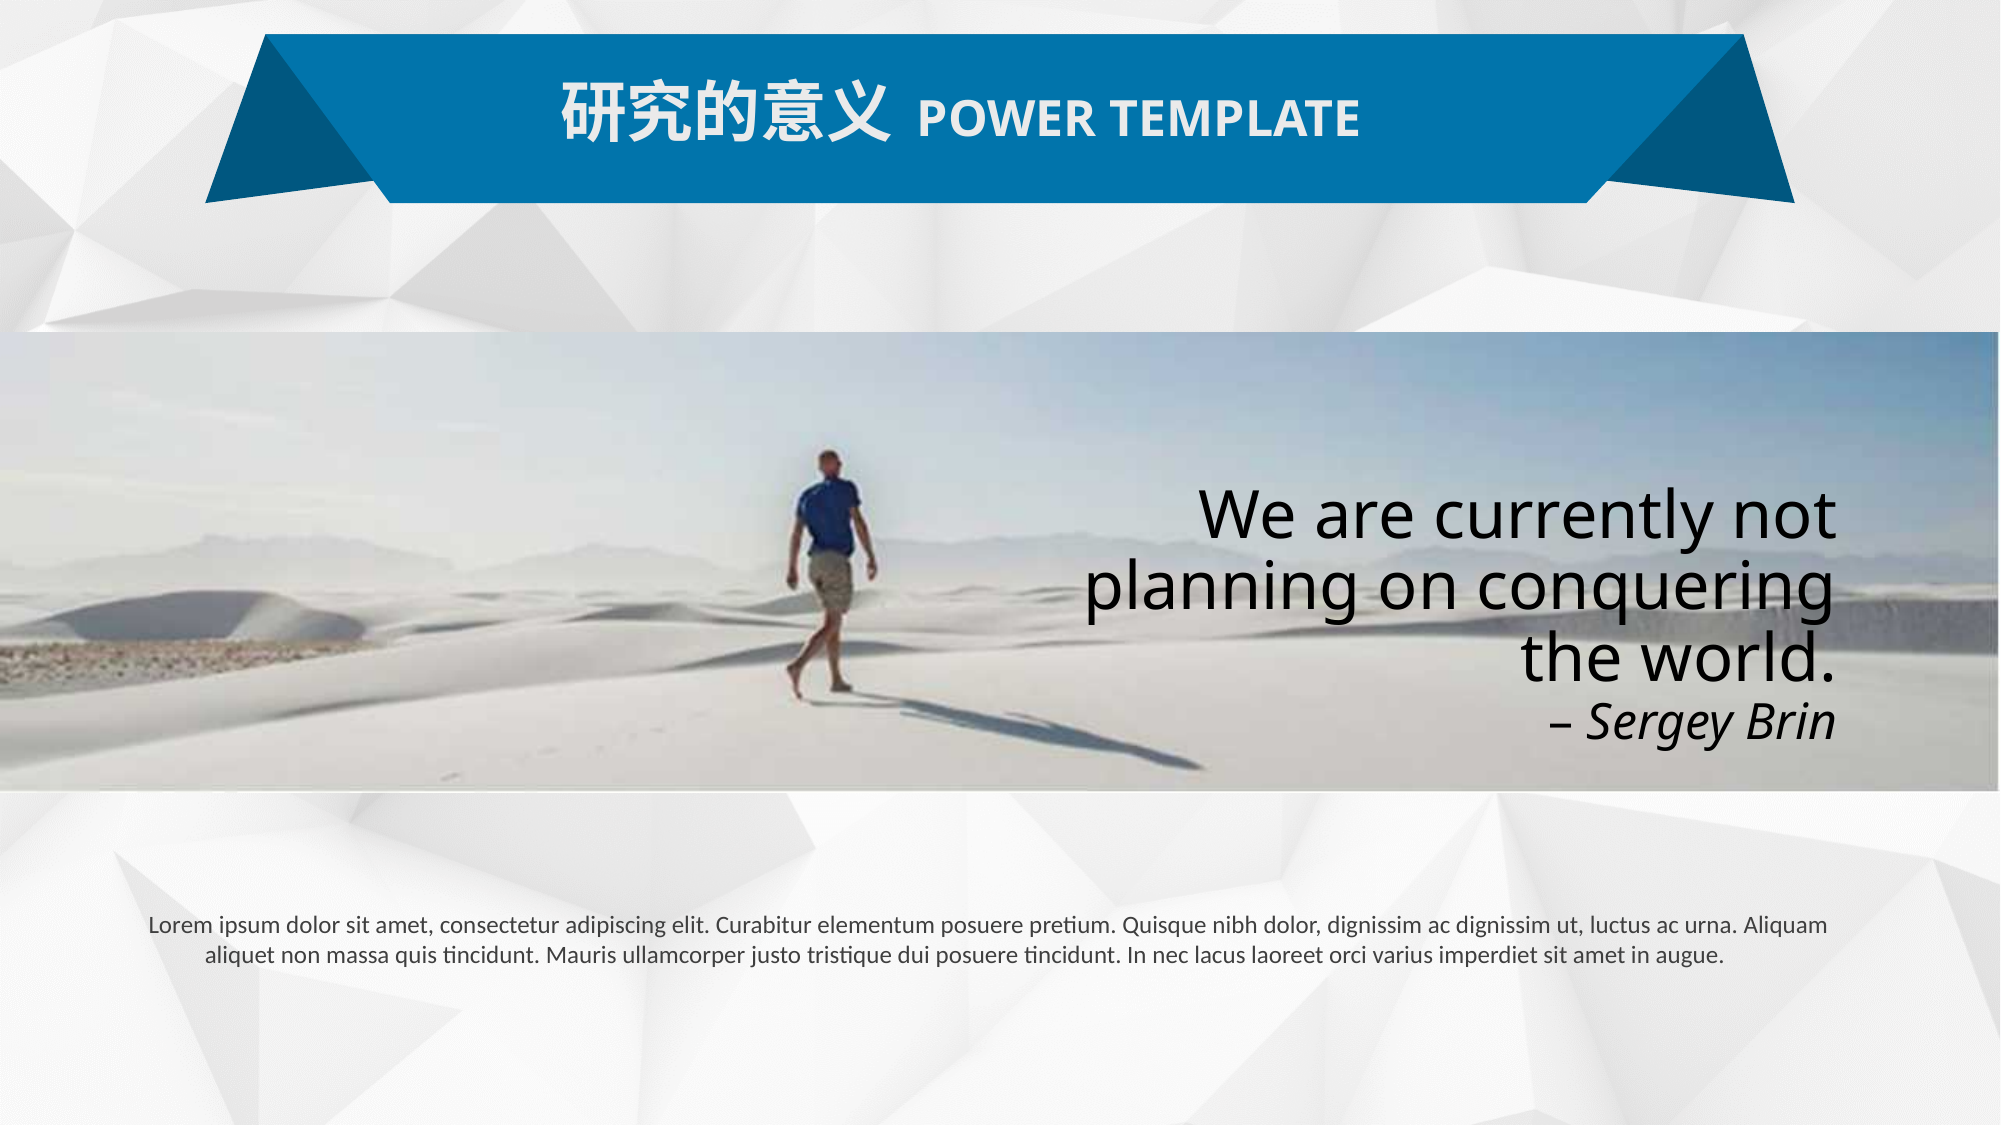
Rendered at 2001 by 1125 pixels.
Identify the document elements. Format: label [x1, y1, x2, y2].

text_box [205, 34, 1795, 204]
picture [0, 0, 2001, 1125]
